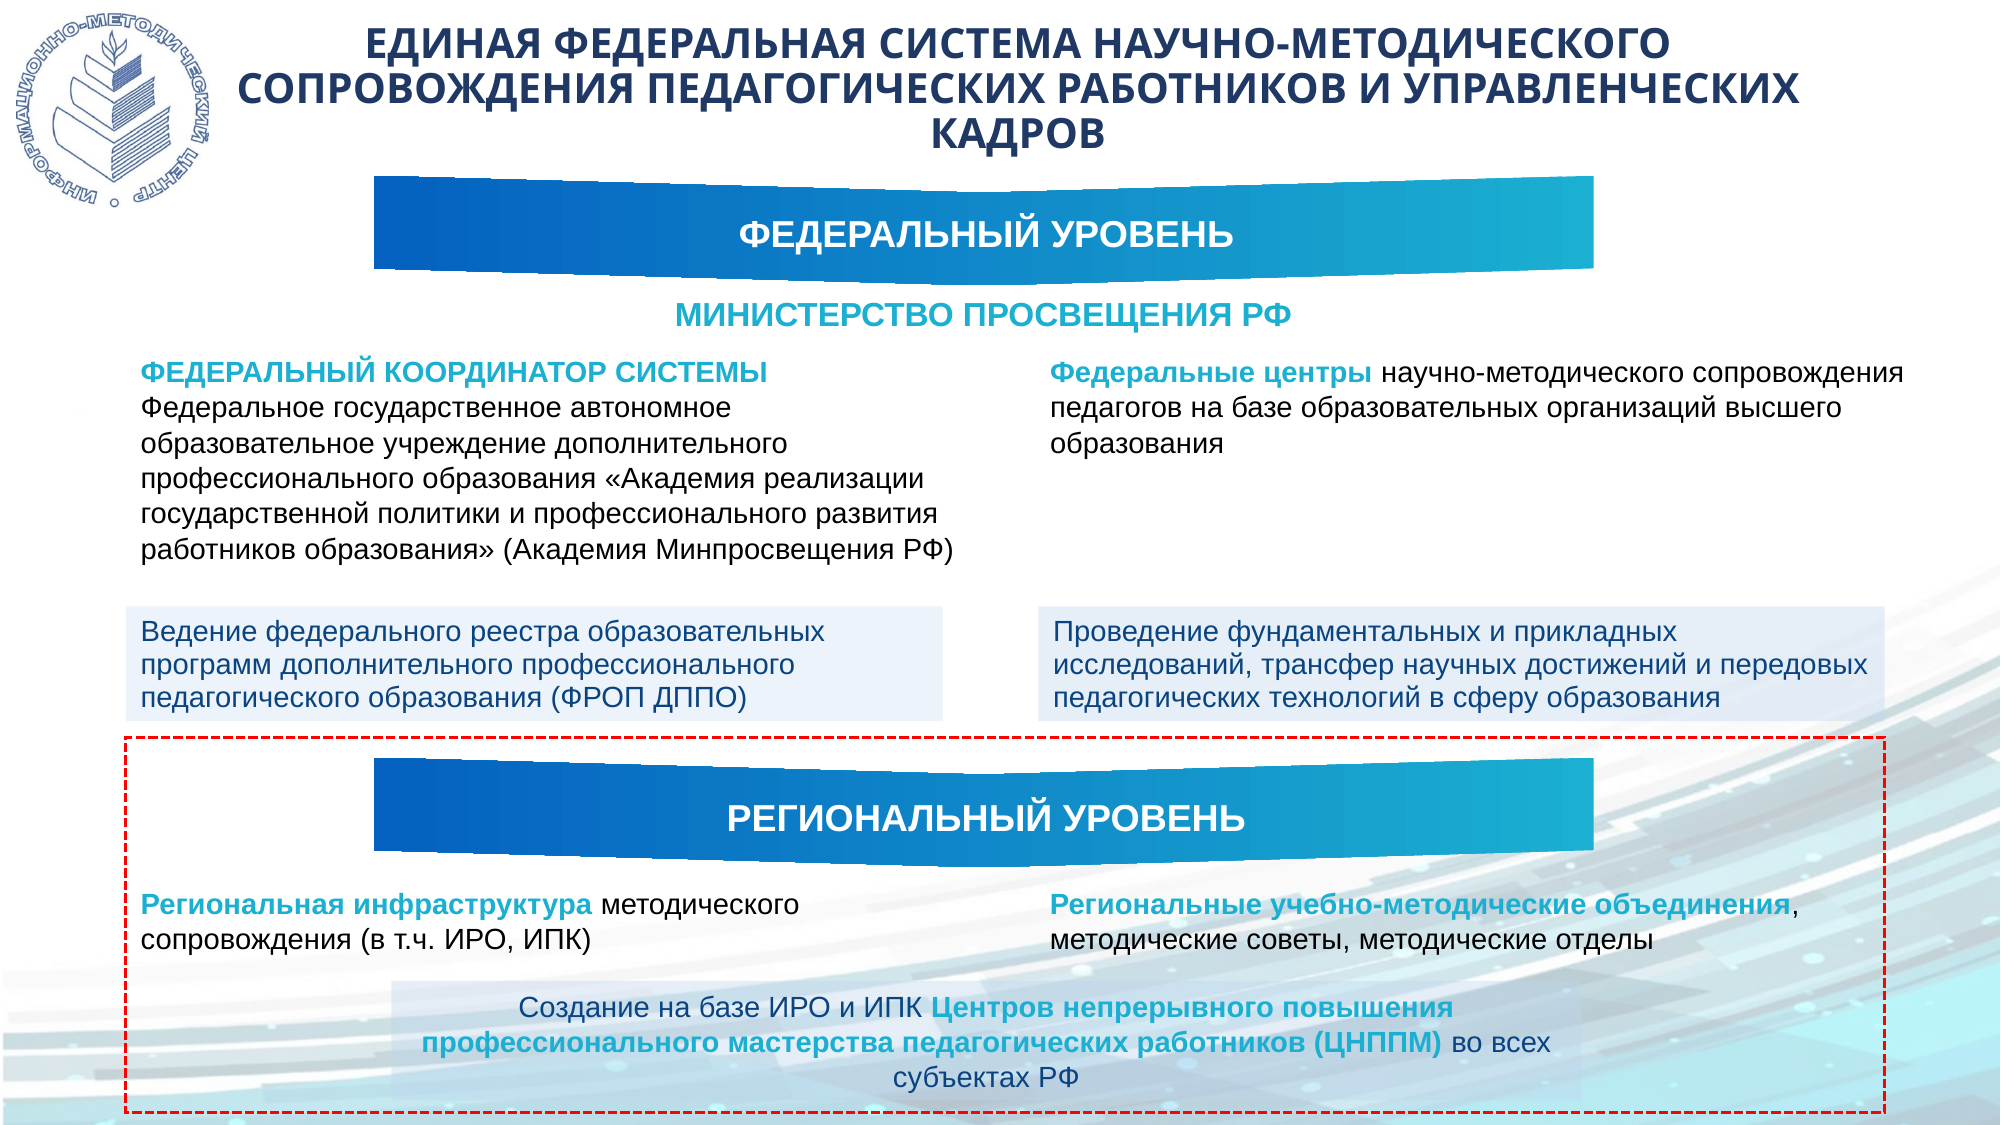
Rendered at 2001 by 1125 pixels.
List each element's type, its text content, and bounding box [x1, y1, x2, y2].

text_box [125, 736, 1886, 1113]
text_box ФЕДЕРАЛЬНЫЙ КООРДИНАТОР СИСТЕМЫ Федеральное государственное автономное образовательное учреждение дополнительного профессионального образования «Академия реализации государственной политики и профессионального развития работников образования» (Академия Минпросвещения РФ) [125, 345, 987, 573]
text_box ФЕДЕРАЛЬНЫЙ УРОВЕНЬ [539, 202, 1434, 263]
title Единая федеральная система научно-методического сопровождения педагогических работников и управленческих кадров [209, 25, 1885, 156]
text_box Ведение федерального реестра образовательных программ дополнительного профессионального педагогического образования (ФРОП ДППО) [125, 606, 943, 722]
text_box МИНИСТЕРСТВО ПРОСВЕЩЕНИЯ РФ [448, 286, 1519, 341]
text_box Проведение фундаментальных и прикладных исследований, трансфер научных достижений и передовых педагогических технологий в сферу образования [1038, 606, 1885, 722]
text_box [372, 174, 1595, 286]
picture [15, 11, 209, 209]
text_box Федеральные центры научно-методического сопровождения педагогов на базе образовательных организаций высшего образования [1035, 345, 1943, 467]
